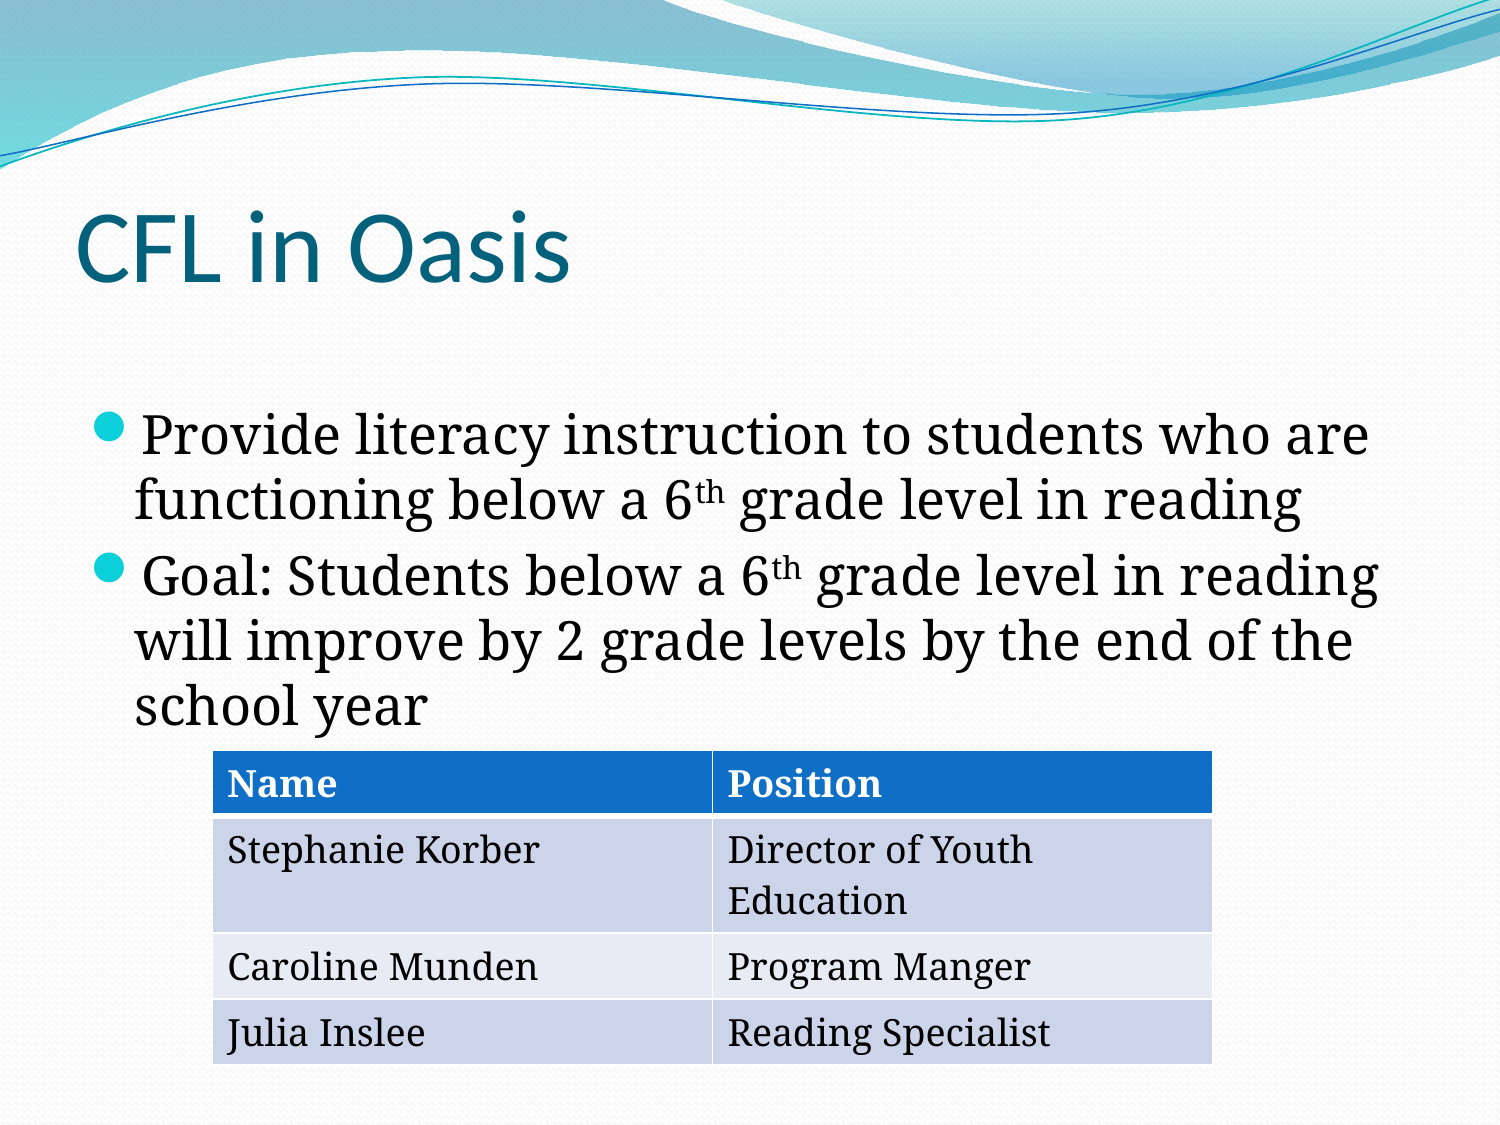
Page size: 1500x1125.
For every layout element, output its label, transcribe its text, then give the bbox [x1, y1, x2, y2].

list Provide literacy instruction to students who are functioning below a 6th grade level in reading Goal: Students below a 6th grade level in reading will improve by 2 grade levels by the end of the school year [75, 317, 1425, 1038]
table_cell Julia Inslee [213, 1000, 712, 1064]
table_header Position [713, 751, 1212, 813]
table_header Name [213, 751, 712, 813]
table_cell Reading Specialist [713, 1000, 1212, 1064]
title CFL in Oasis [75, 115, 1425, 303]
table_cell Director of Youth Education [713, 819, 1212, 932]
table_cell Program Manger [713, 934, 1212, 998]
table_cell Caroline Munden [213, 934, 712, 998]
table_cell Stephanie Korber [213, 819, 712, 932]
